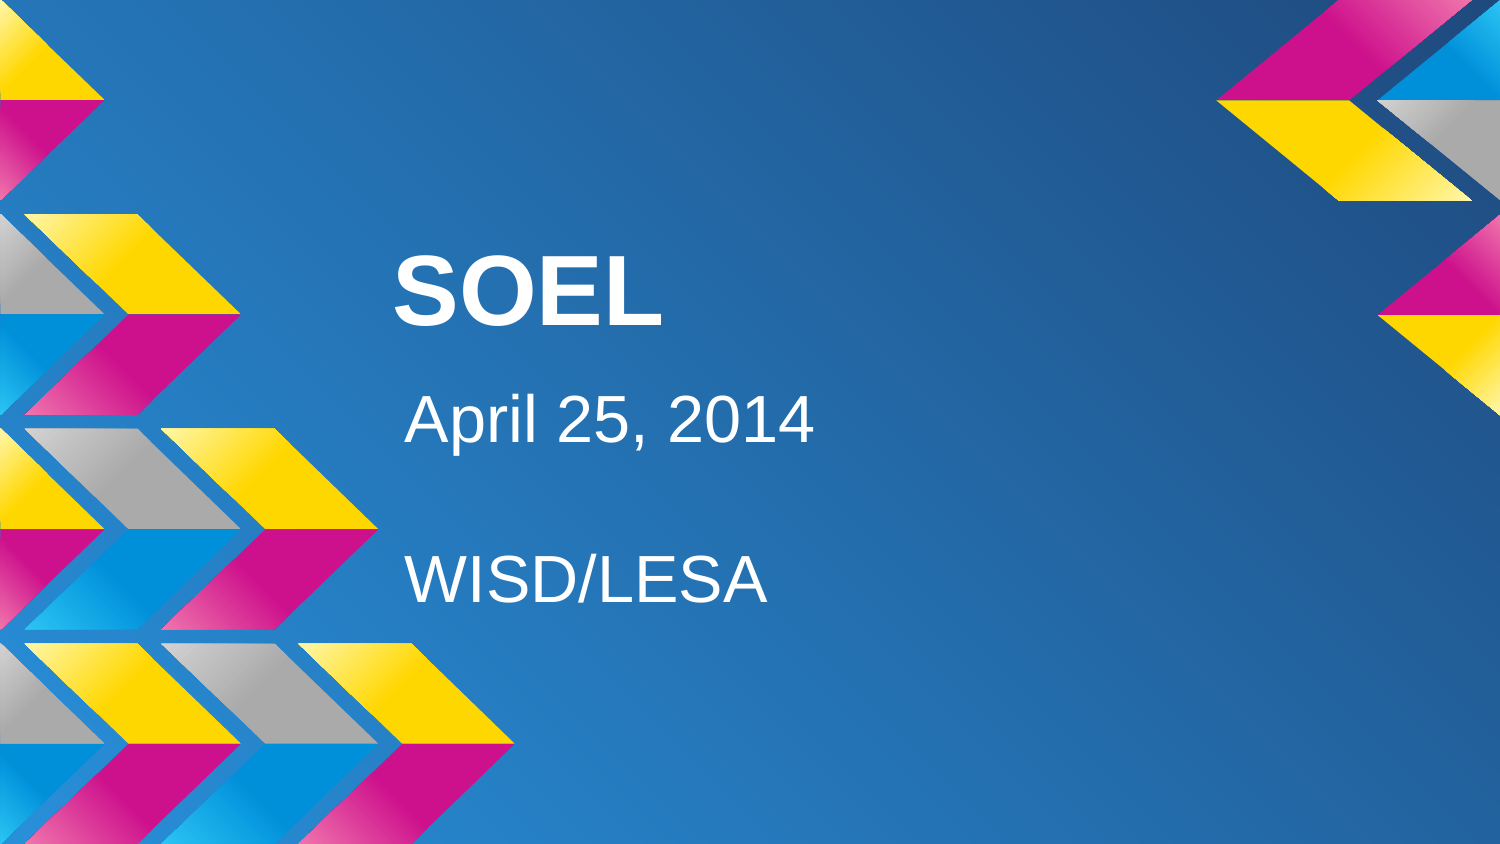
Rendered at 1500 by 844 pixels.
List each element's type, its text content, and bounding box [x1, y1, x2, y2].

title SOEL [327, 179, 1378, 361]
subtitle April 25, 2014 WISD/LESA [389, 360, 1440, 765]
